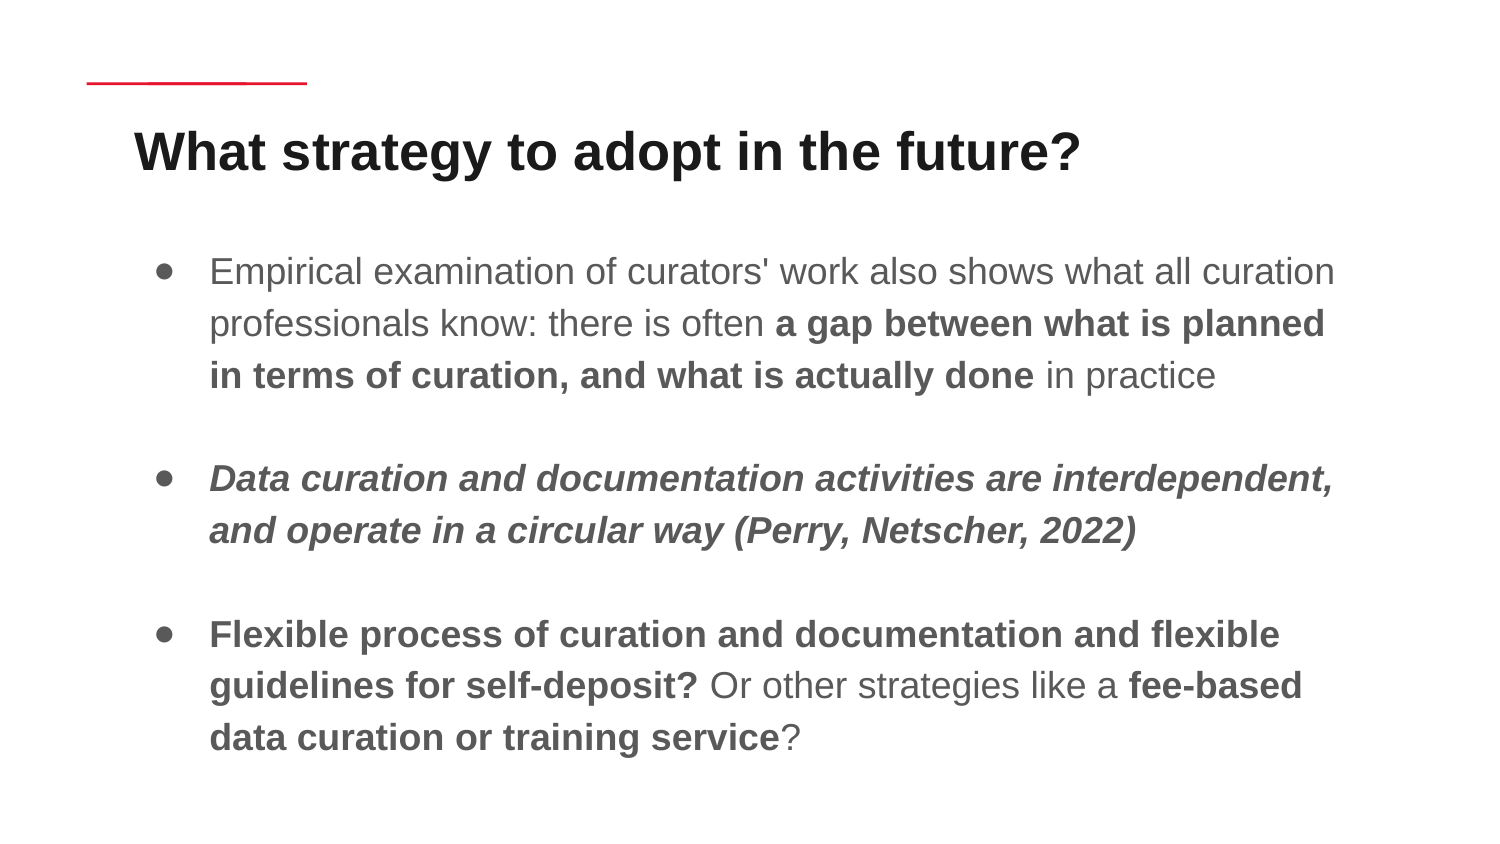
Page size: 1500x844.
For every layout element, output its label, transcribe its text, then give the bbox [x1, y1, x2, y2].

list Empirical examination of curators' work also shows what all curation professionals know: there is often a gap between what is planned in terms of curation, and what is actually done in practice Data curation and documentation activities are interdependent, and operate in a circular way (Perry, Netscher, 2022) Flexible process of curation and documentation and flexible guidelines for self-deposit? Or other strategies like a fee-based data curation or training service? [119, 225, 1381, 844]
title What strategy to adopt in the future? [119, 100, 1381, 189]
